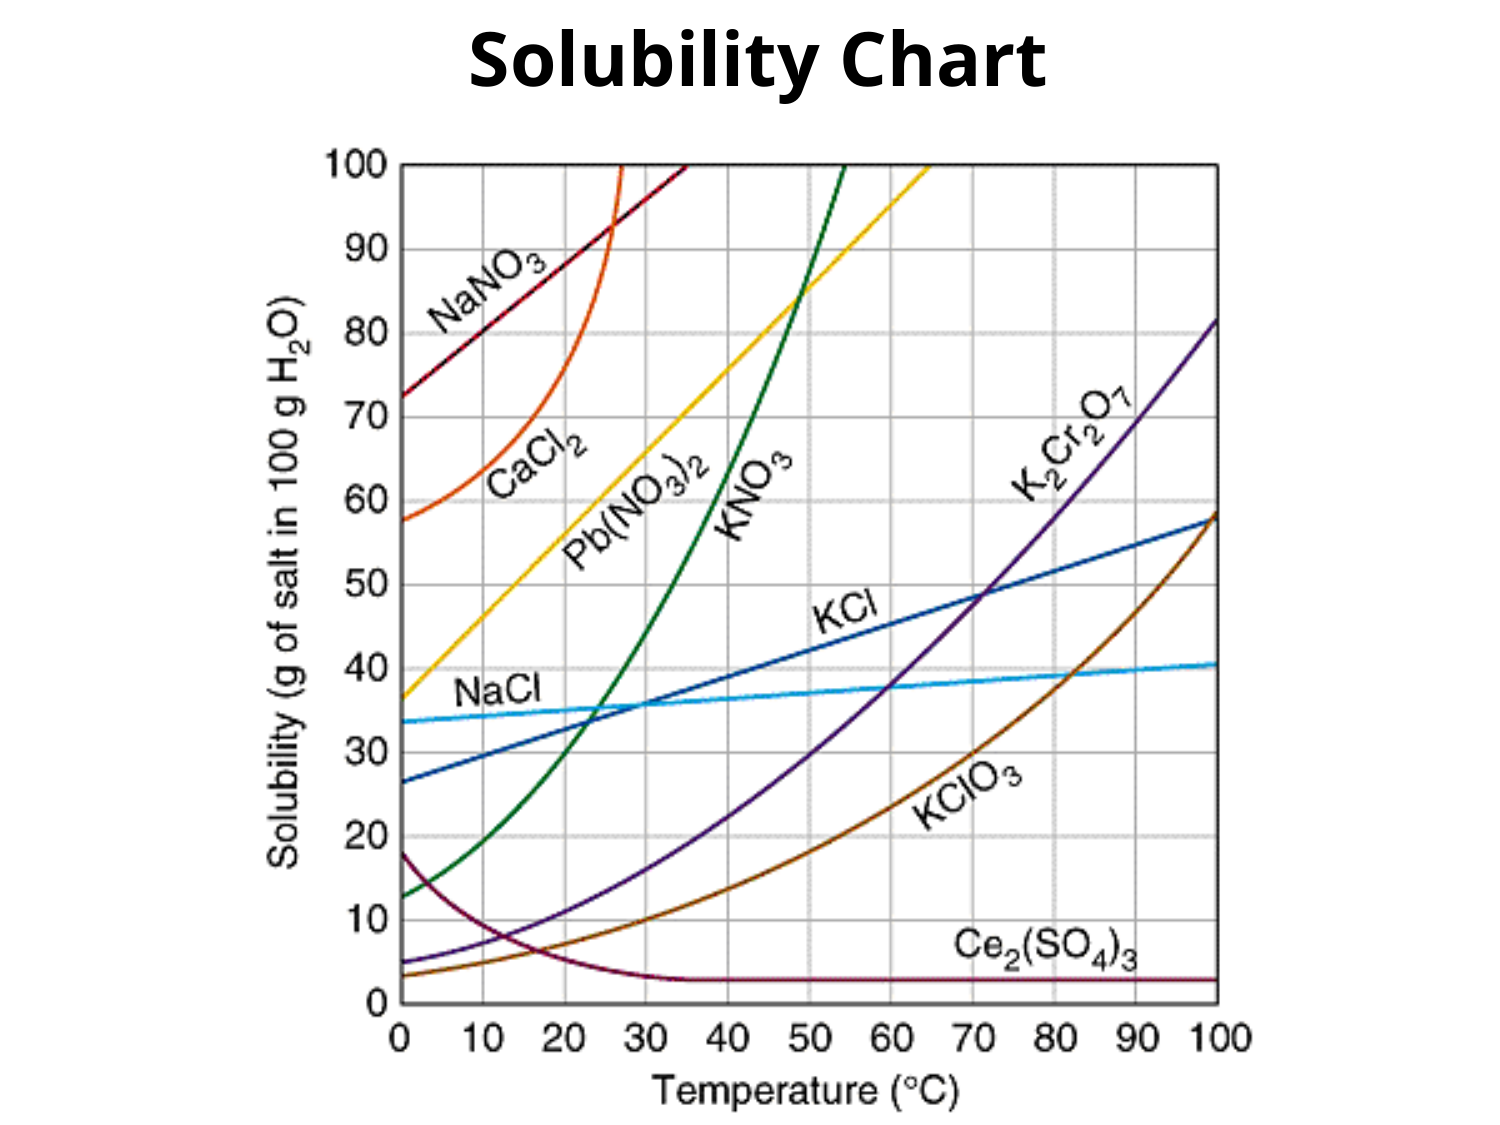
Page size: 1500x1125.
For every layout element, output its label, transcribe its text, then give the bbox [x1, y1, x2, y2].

title Solubility Chart [114, 0, 1403, 113]
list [0, 124, 1500, 1125]
